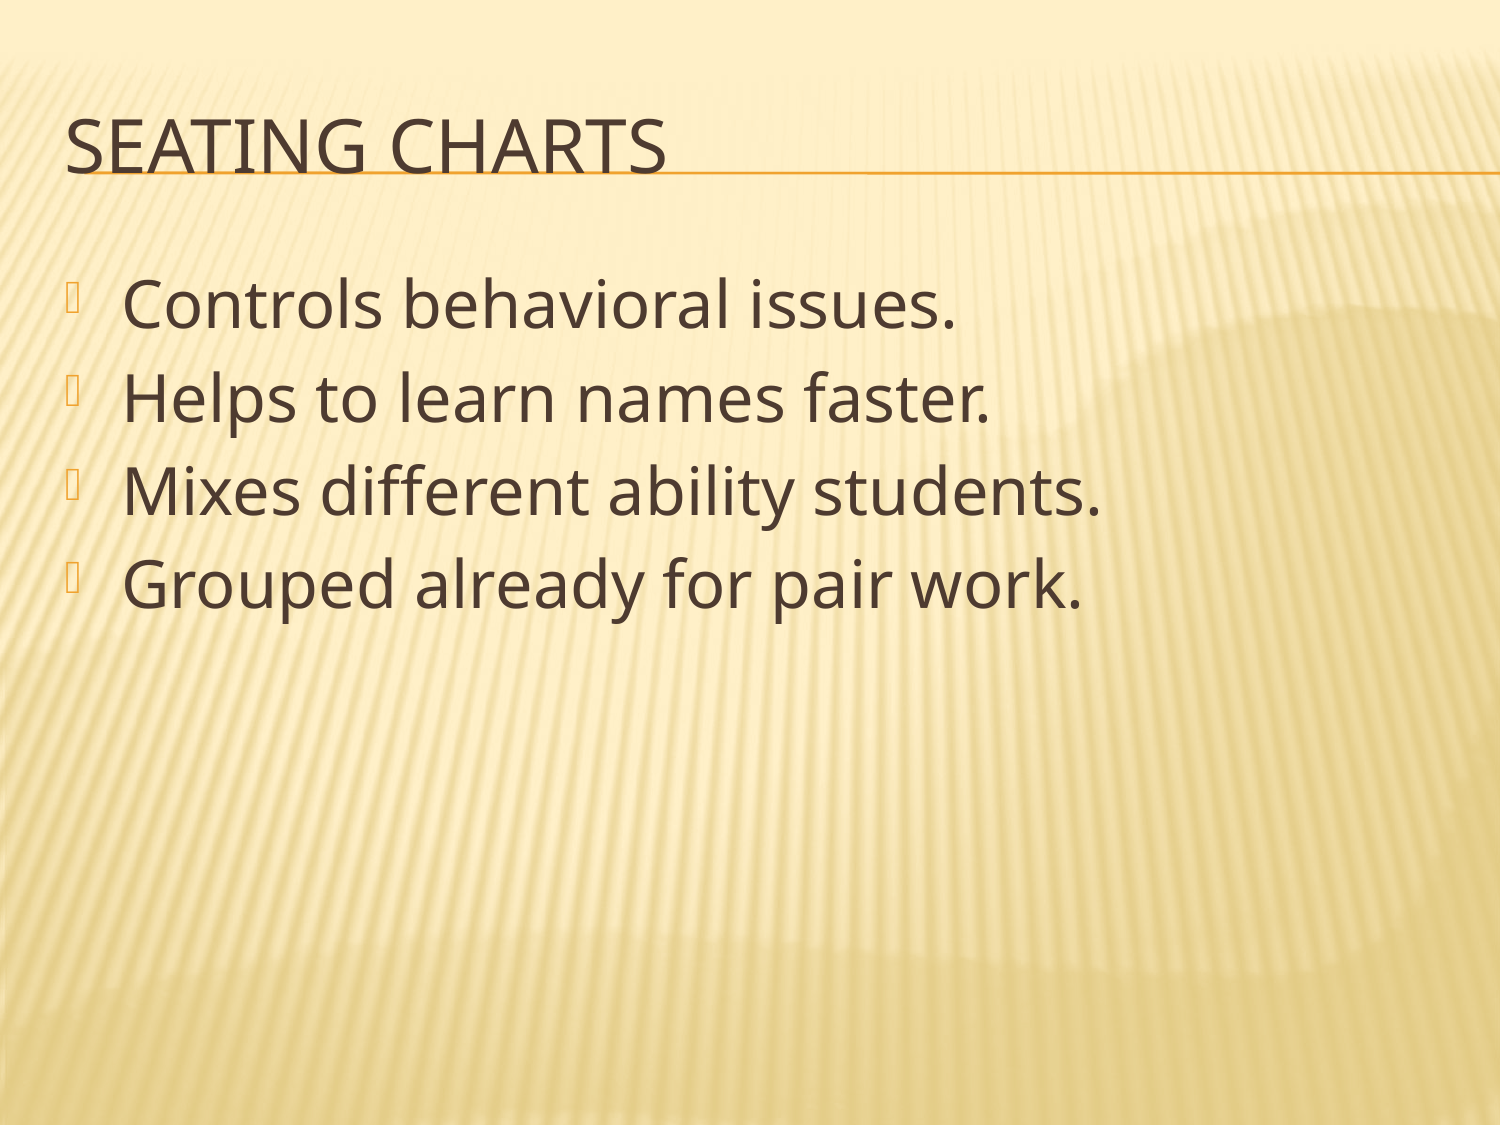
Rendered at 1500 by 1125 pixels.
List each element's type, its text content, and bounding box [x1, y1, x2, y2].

list Controls behavioral issues. Helps to learn names faster. Mixes different ability students. Grouped already for pair work. [50, 254, 1475, 998]
title Seating charts [50, 75, 1475, 213]
